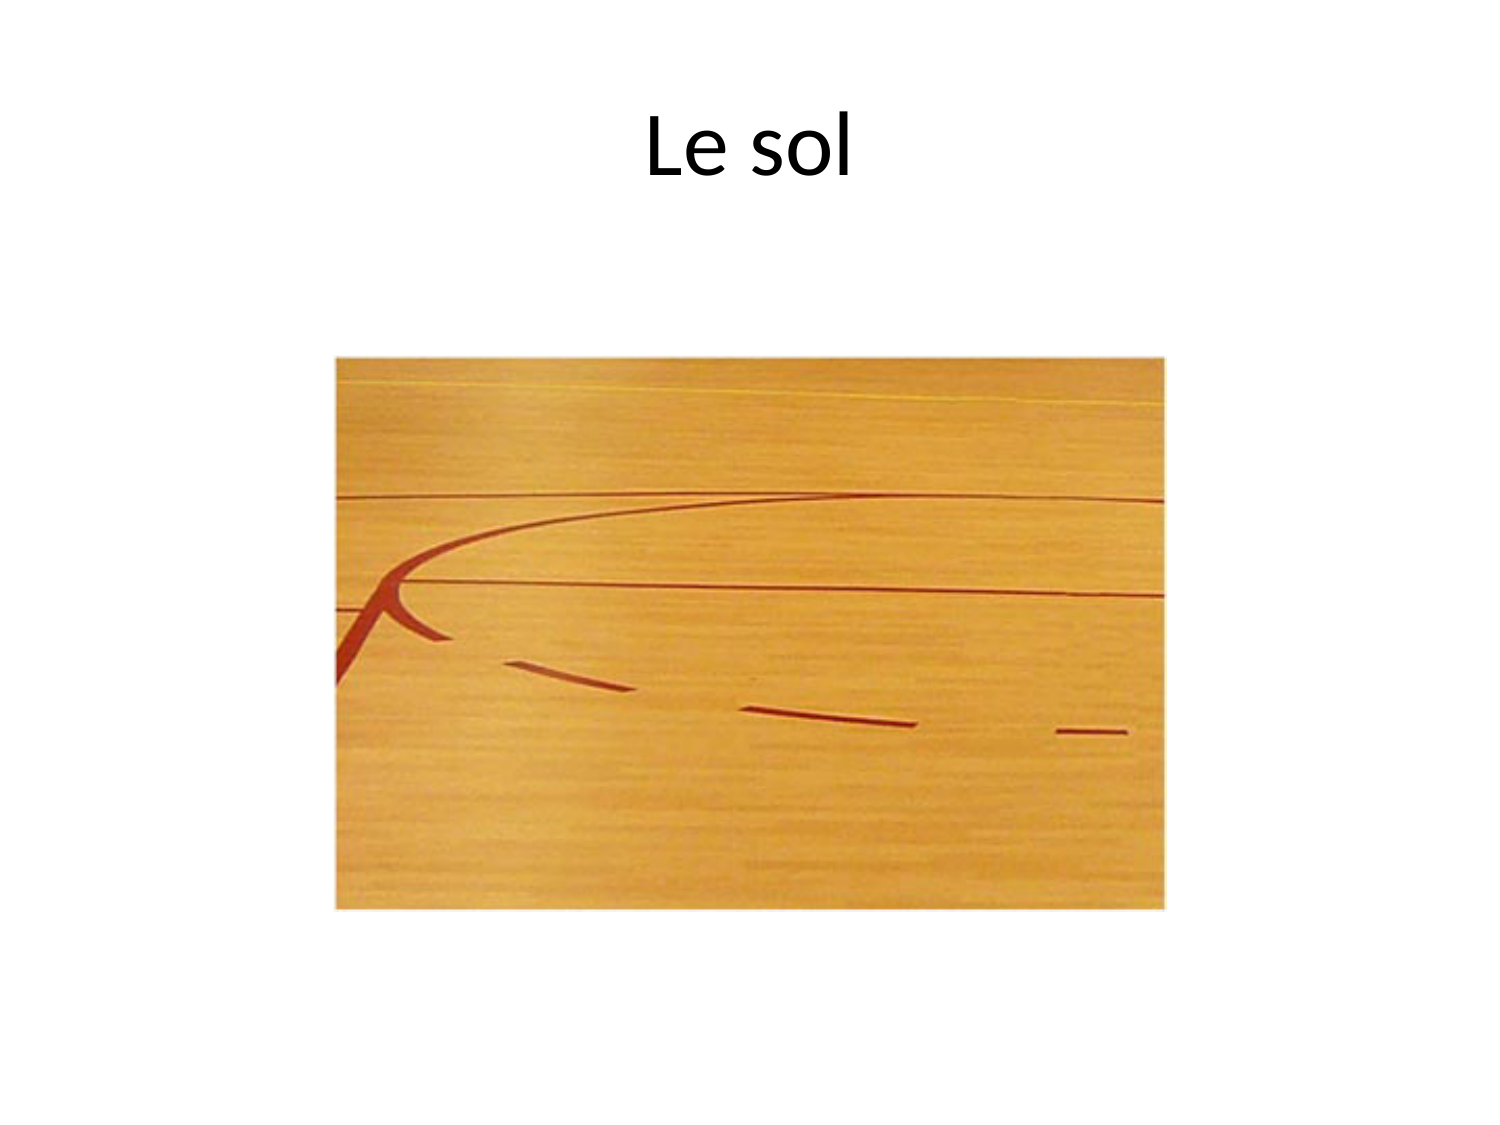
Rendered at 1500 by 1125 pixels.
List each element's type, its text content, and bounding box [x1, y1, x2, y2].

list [333, 355, 1167, 913]
title Le sol [75, 45, 1425, 233]
